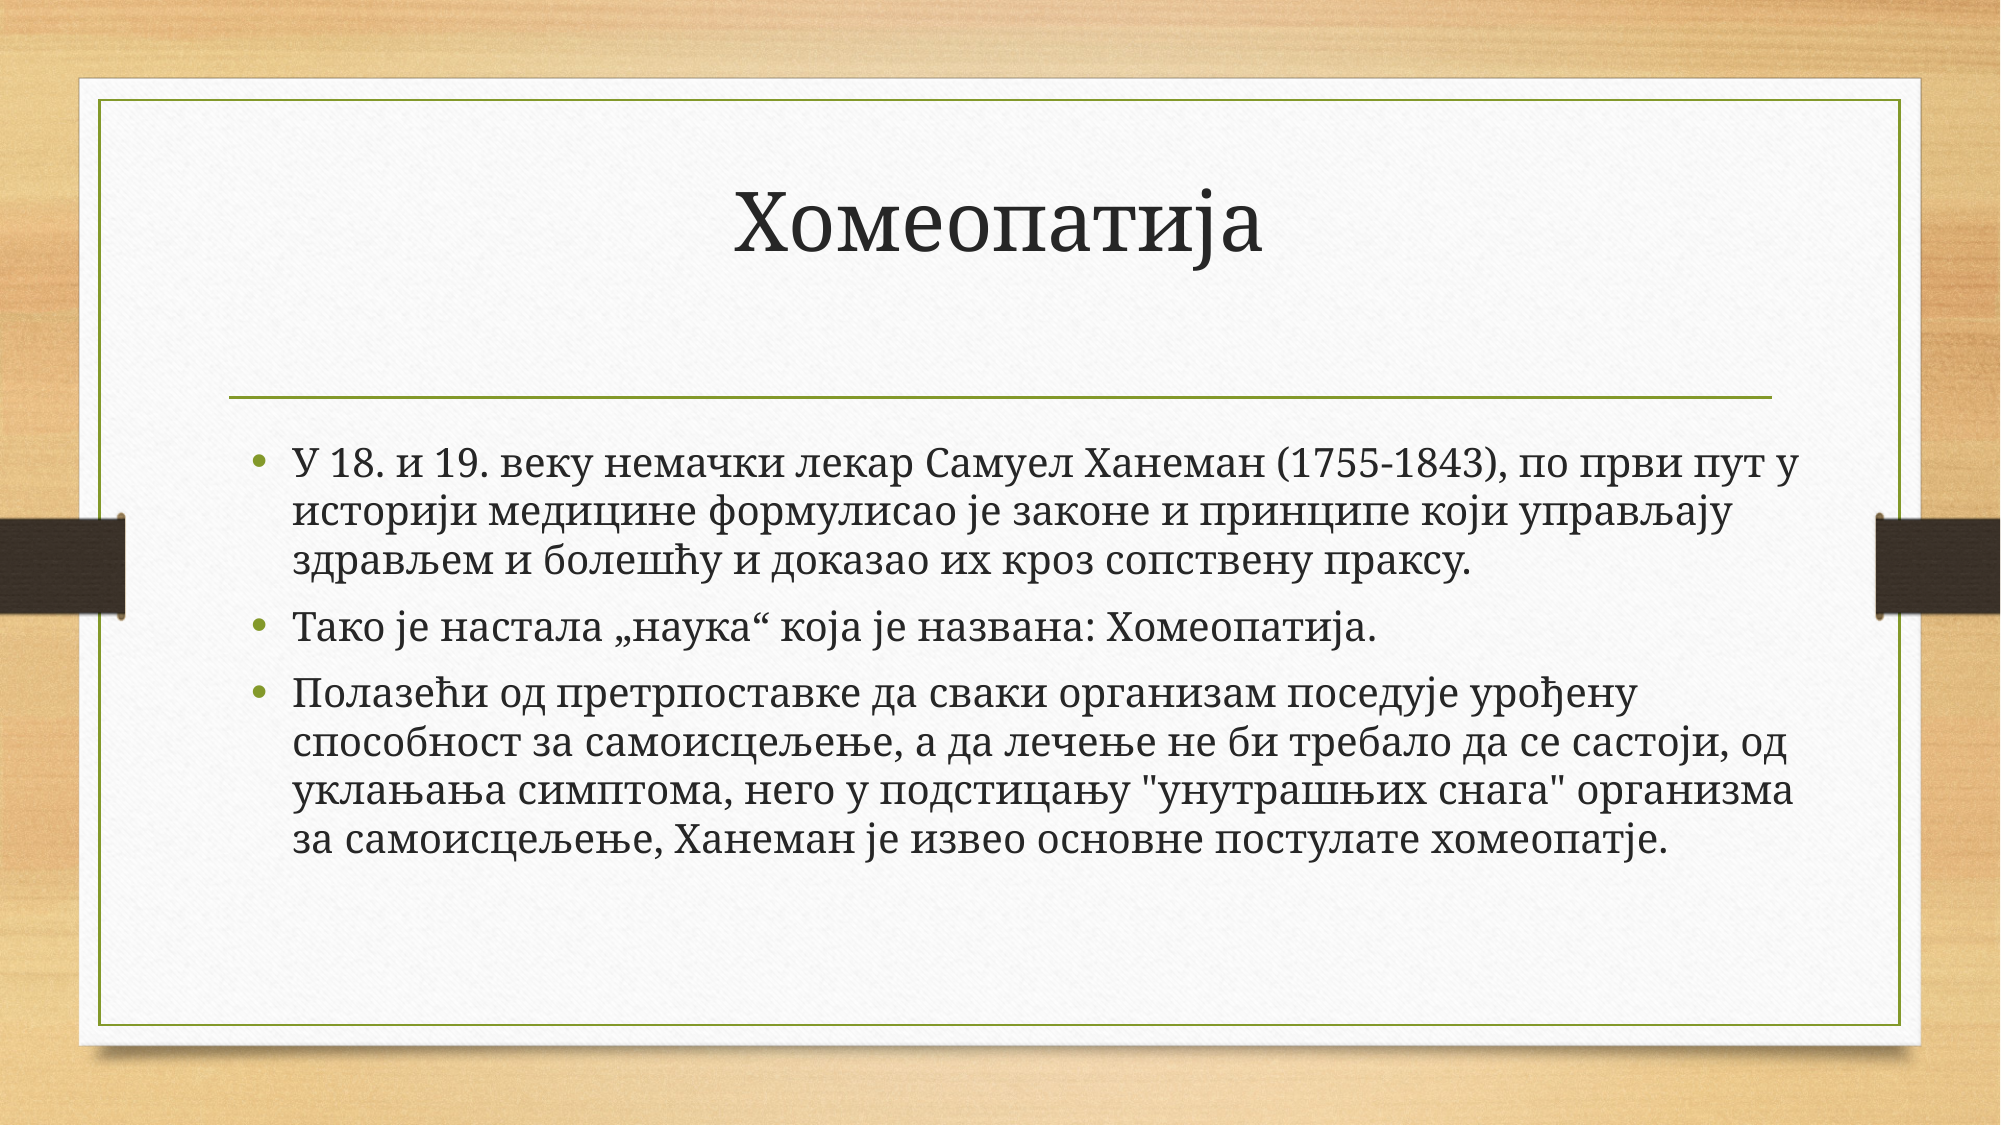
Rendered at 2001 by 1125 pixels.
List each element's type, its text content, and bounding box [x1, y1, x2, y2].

list У 18. и 19. веку немачки лекар Самуел Ханеман (1755-1843), по први пут у историји медицине формулисао је законе и принципе који управљају здрављем и болешћу и доказао их кроз сопствену праксу. Тако је настала „наука“ која је названа: Хомеопатија. Полазећи од претрпоставке да сваки организам поседује урођену способност за самоисцељење, а да лечење не би требало да се састоји, од уклањања симптома, него у подстицању "унутрашњих снага" организма за самоисцељење, Ханеман је извео основне постулате хомеопатје. [236, 362, 1827, 907]
picture [0, 0, 2001, 1125]
title Хомеопатија [212, 161, 1788, 375]
